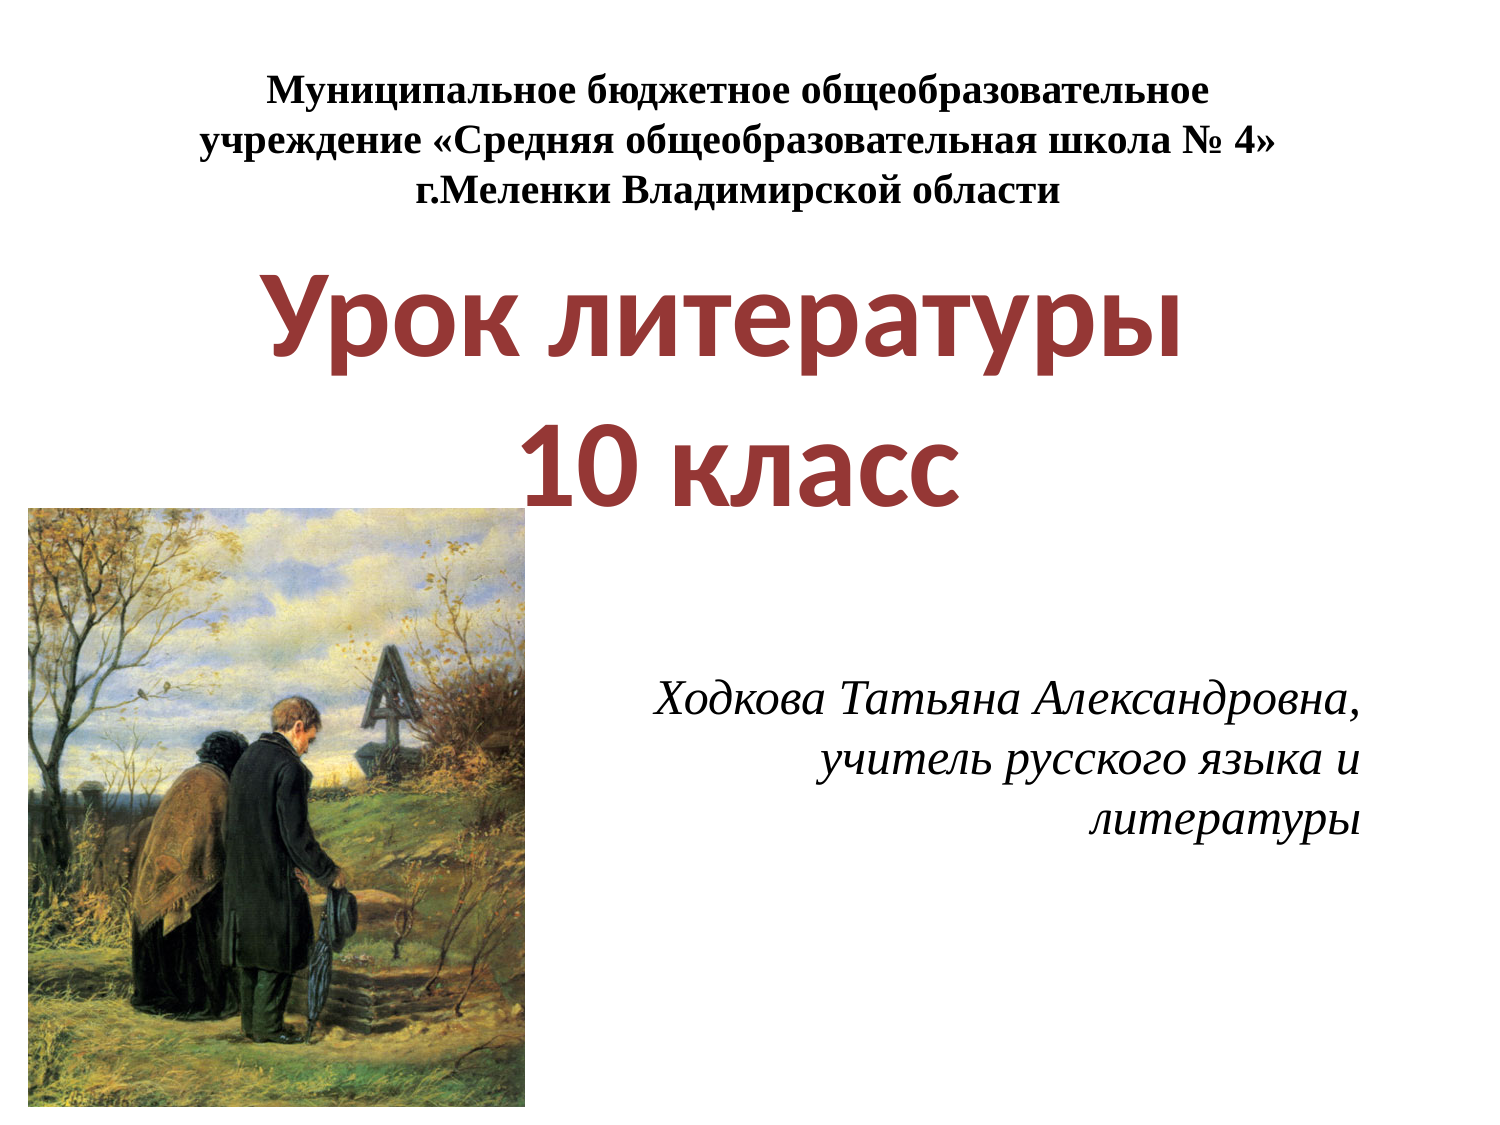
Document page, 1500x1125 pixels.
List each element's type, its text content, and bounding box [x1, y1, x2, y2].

subtitle Ходкова Татьяна Александровна, учитель русского языка и литературы [608, 656, 1376, 941]
text_box Урок литературы 10 класс [99, 234, 1376, 530]
text_box Муниципальное бюджетное общеобразовательное учреждение «Средняя общеобразовательная школа № 4» г.Меленки Владимирской области [135, 54, 1341, 220]
picture [27, 508, 525, 1107]
